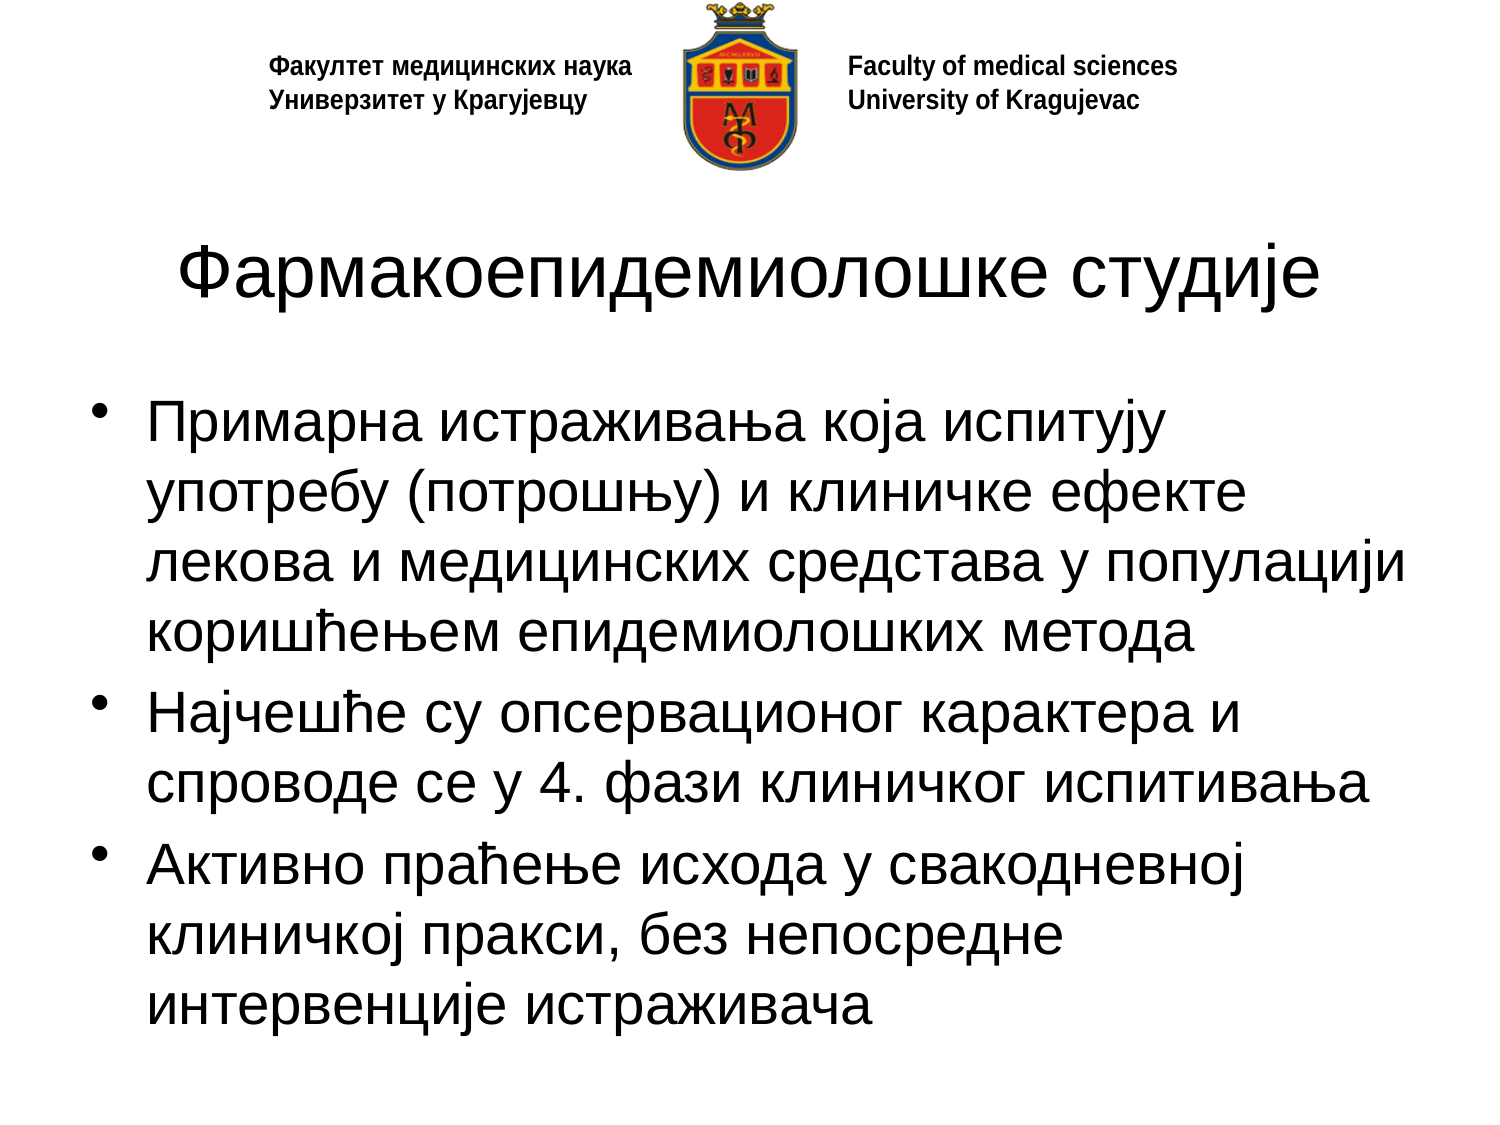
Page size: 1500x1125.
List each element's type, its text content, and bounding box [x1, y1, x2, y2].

list Примарна истраживања која испитују употребу (потрошњу) и клиничке ефекте лекова и медицинских средстава у популацији коришћењем епидемиолошких метода Најчешће су опсервационог карактера и спроводе се у 4. фази клиничког испитивања Активно праћење исхода у свакодневној клиничкој пракси, без непосредне интервенције истраживача [74, 374, 1426, 1118]
title Фармакоепидемиолошке студије [74, 173, 1426, 362]
